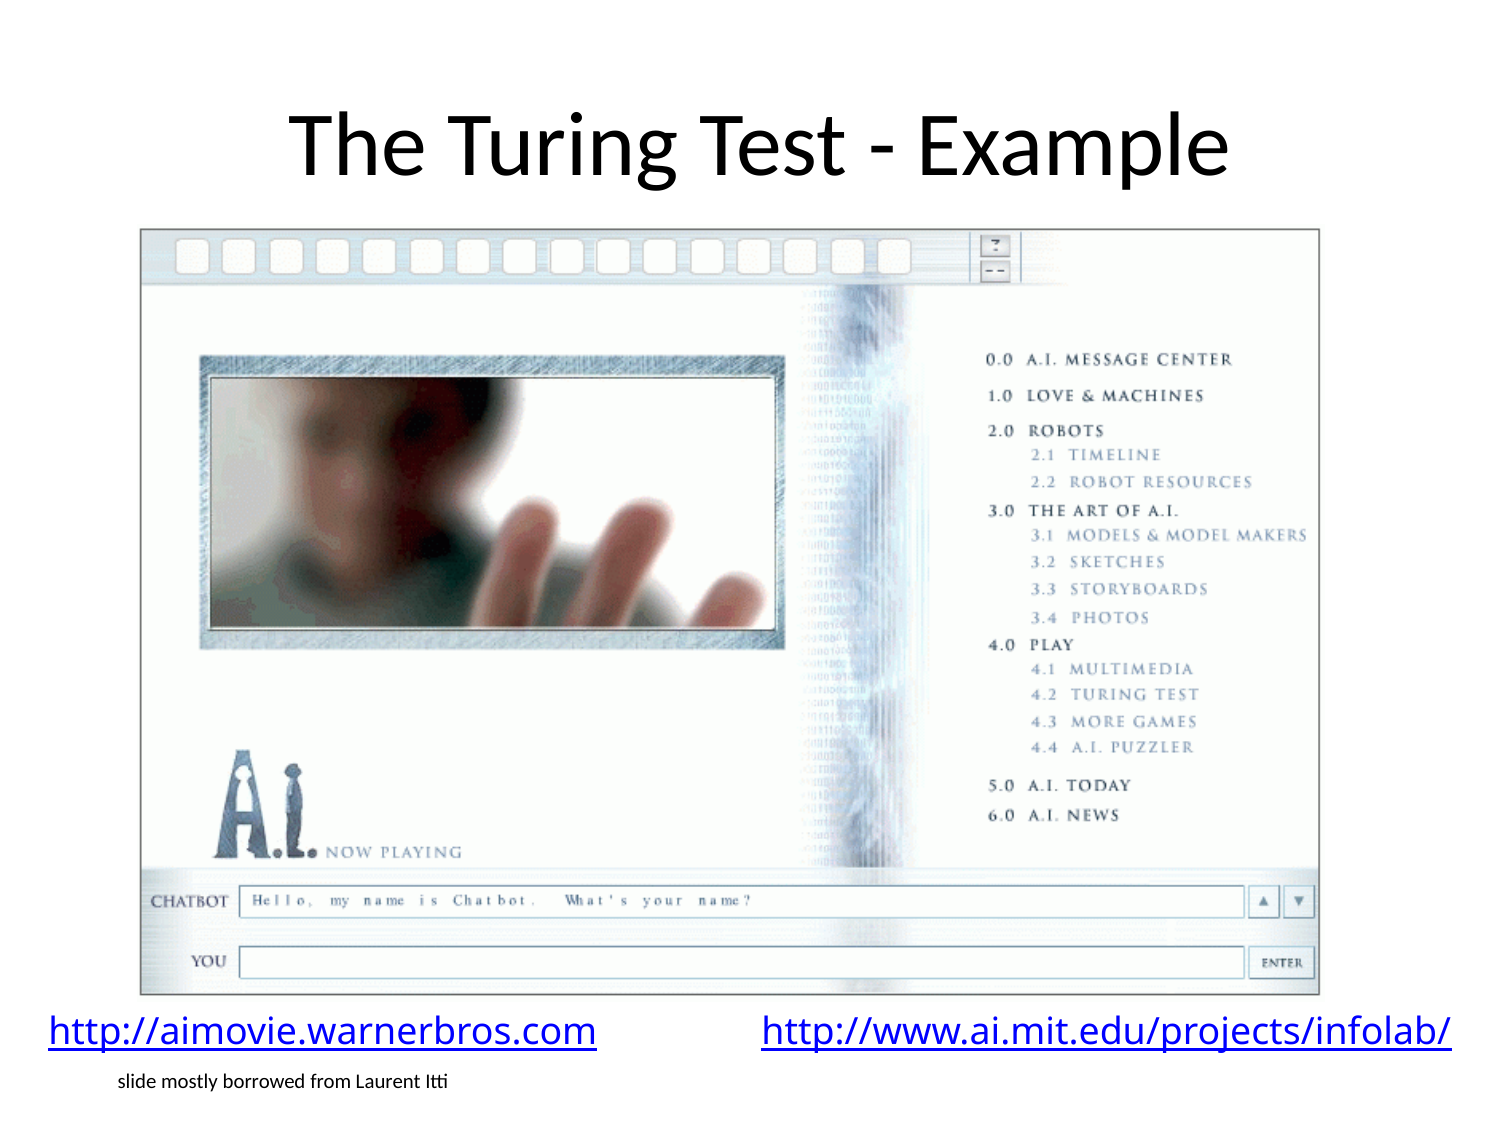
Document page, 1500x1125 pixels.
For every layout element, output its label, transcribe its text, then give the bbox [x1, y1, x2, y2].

picture [137, 224, 1326, 1002]
text_box http://www.ai.mit.edu/projects/infolab/ [746, 999, 1467, 1066]
text_box http://aimovie.warnerbros.com [33, 999, 613, 1060]
title The Turing Test - Example [75, 45, 1425, 233]
text_box slide mostly borrowed from Laurent Itti [102, 1060, 464, 1100]
